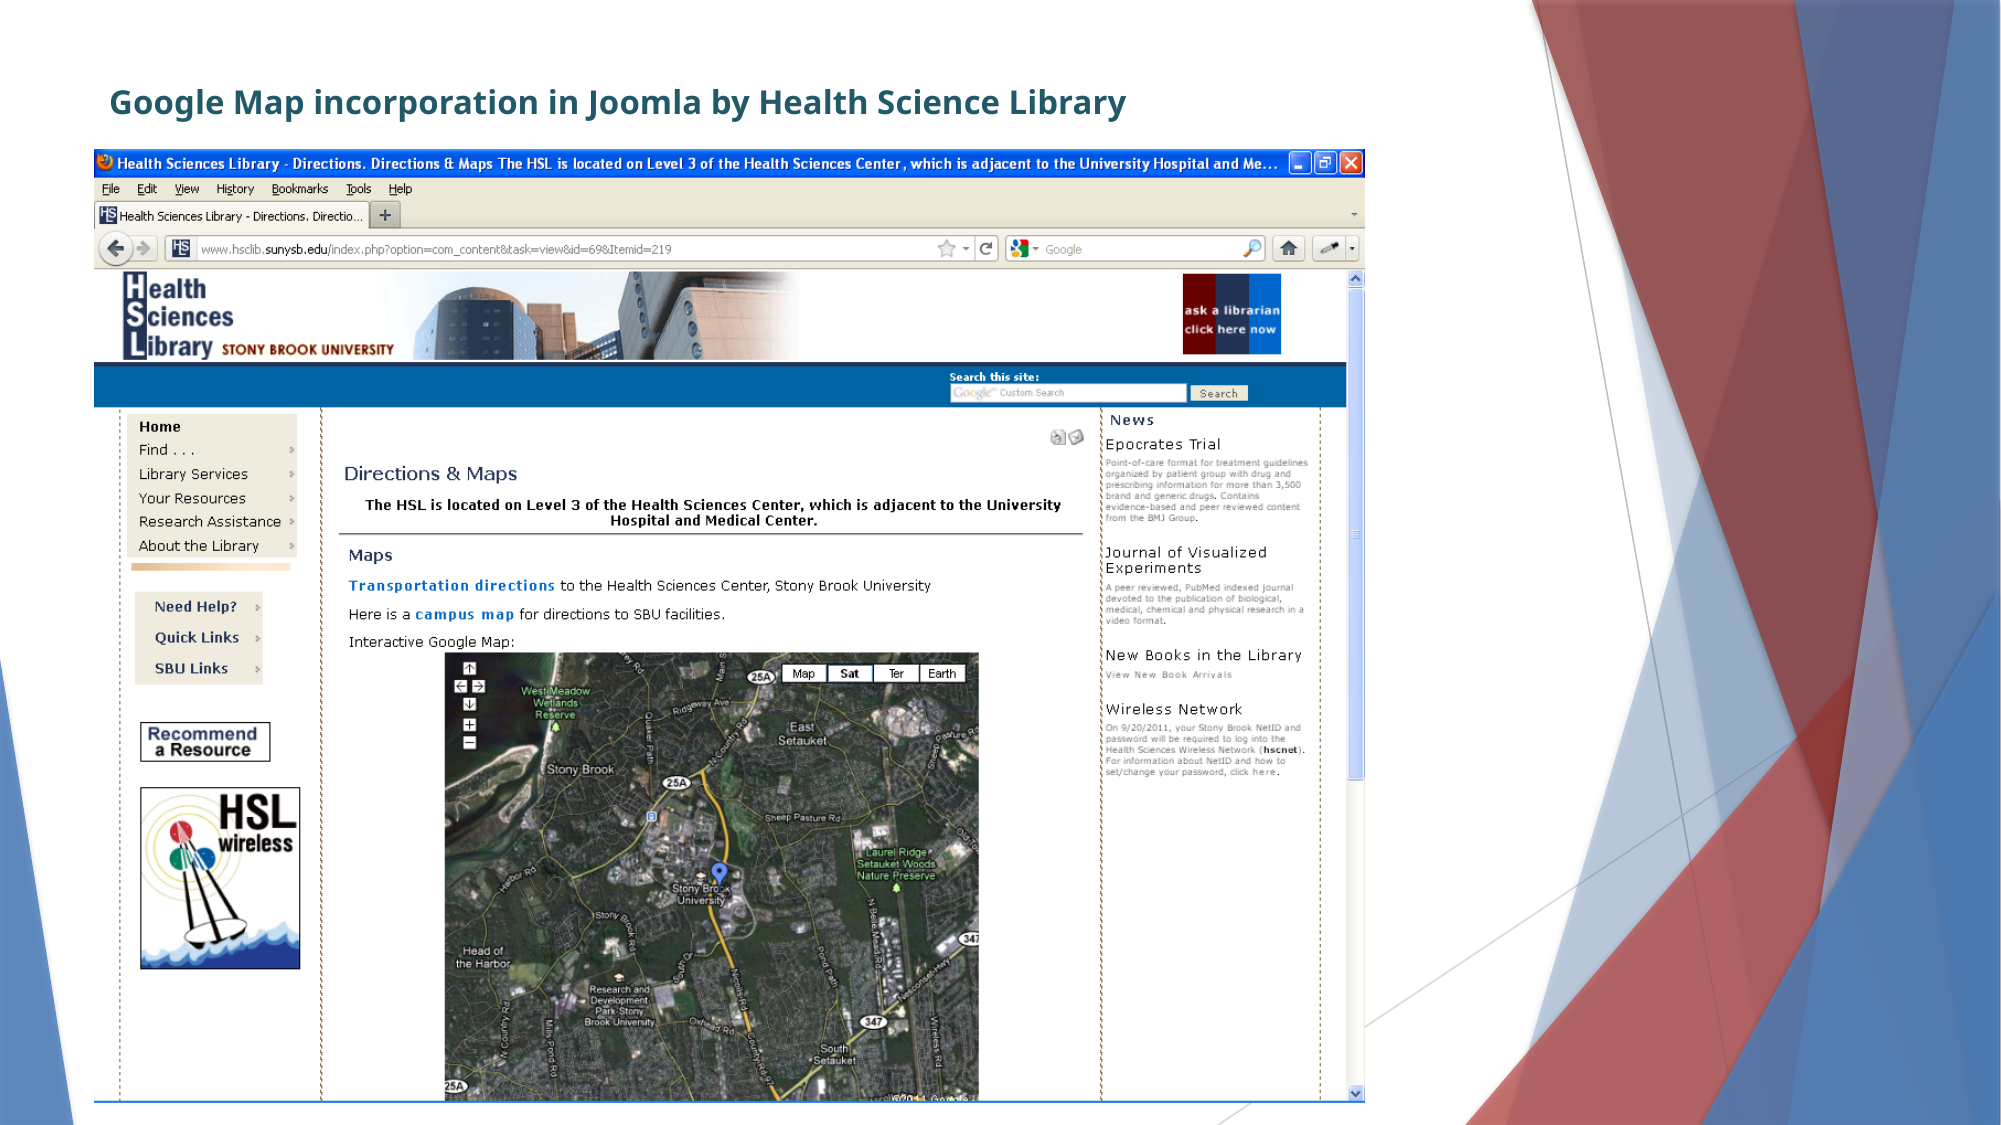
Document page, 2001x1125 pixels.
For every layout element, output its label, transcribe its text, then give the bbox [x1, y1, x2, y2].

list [93, 149, 1365, 1104]
title Google Map incorporation in Joomla by Health Science Library [94, 74, 1505, 169]
